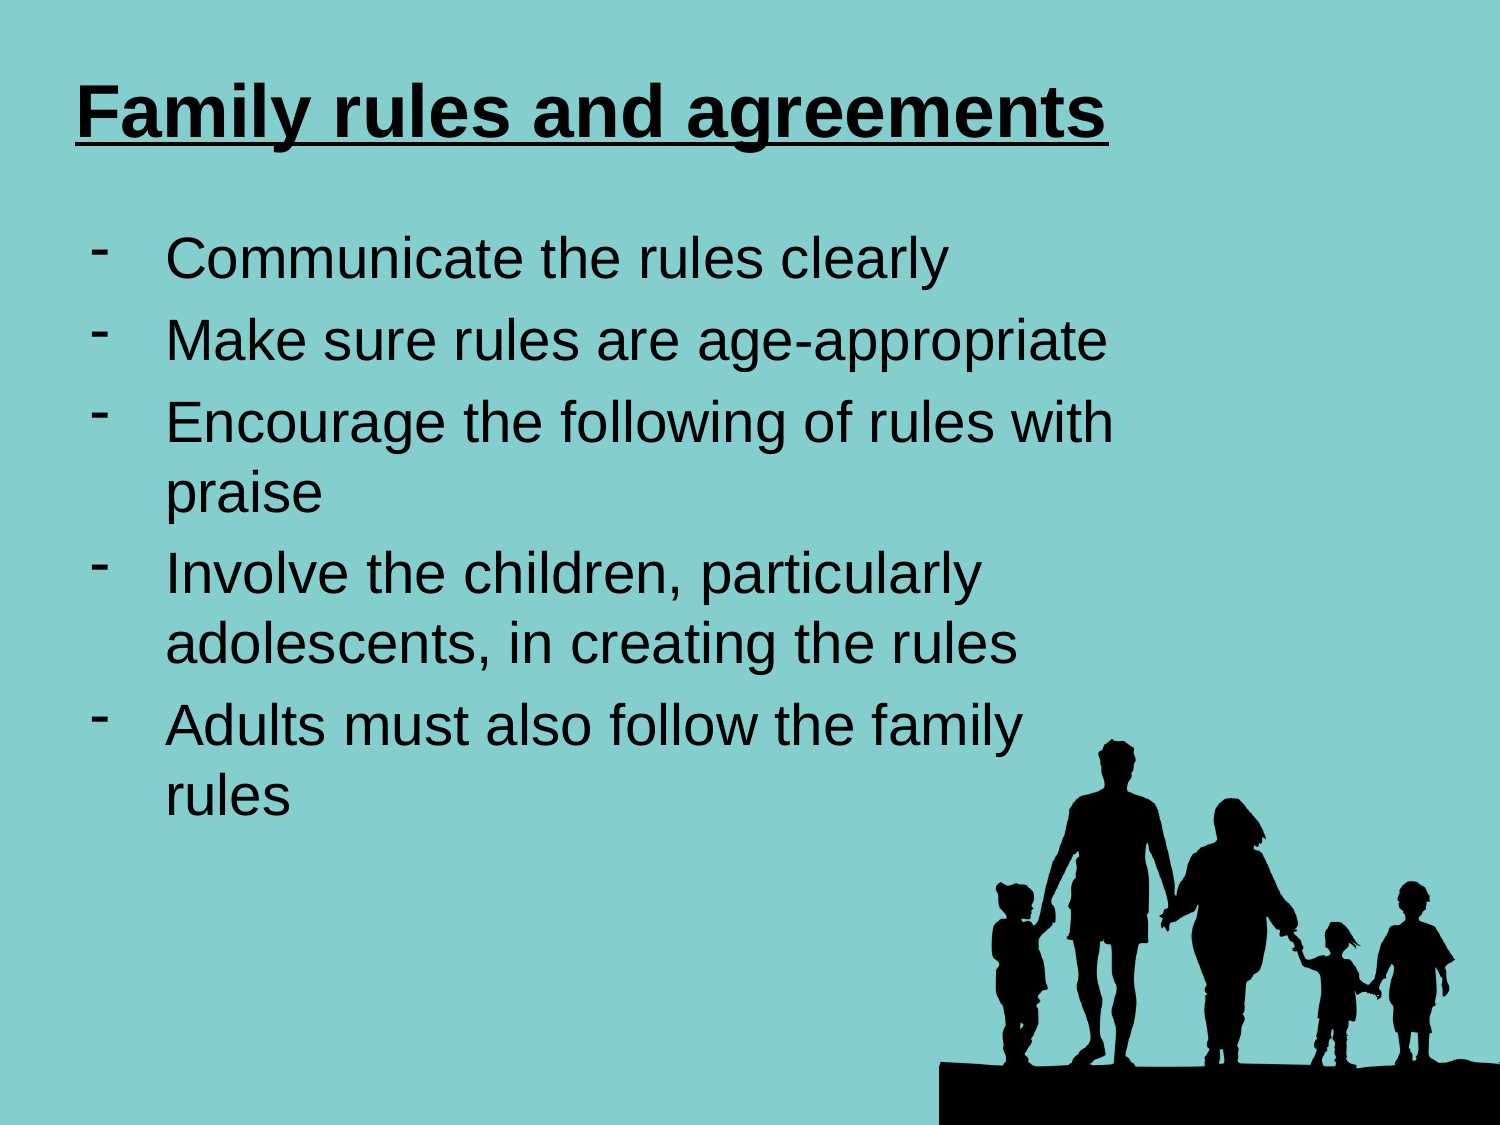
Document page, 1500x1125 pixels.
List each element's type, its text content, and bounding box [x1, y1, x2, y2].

picture [939, 739, 1500, 1125]
title Family rules and agreements [75, 62, 1438, 263]
list Communicate the rules clearly Make sure rules are age-appropriate Encourage the following of rules with praise Involve the children, particularly adolescents, in creating the rules Adults must also follow the family rules [75, 212, 1175, 790]
